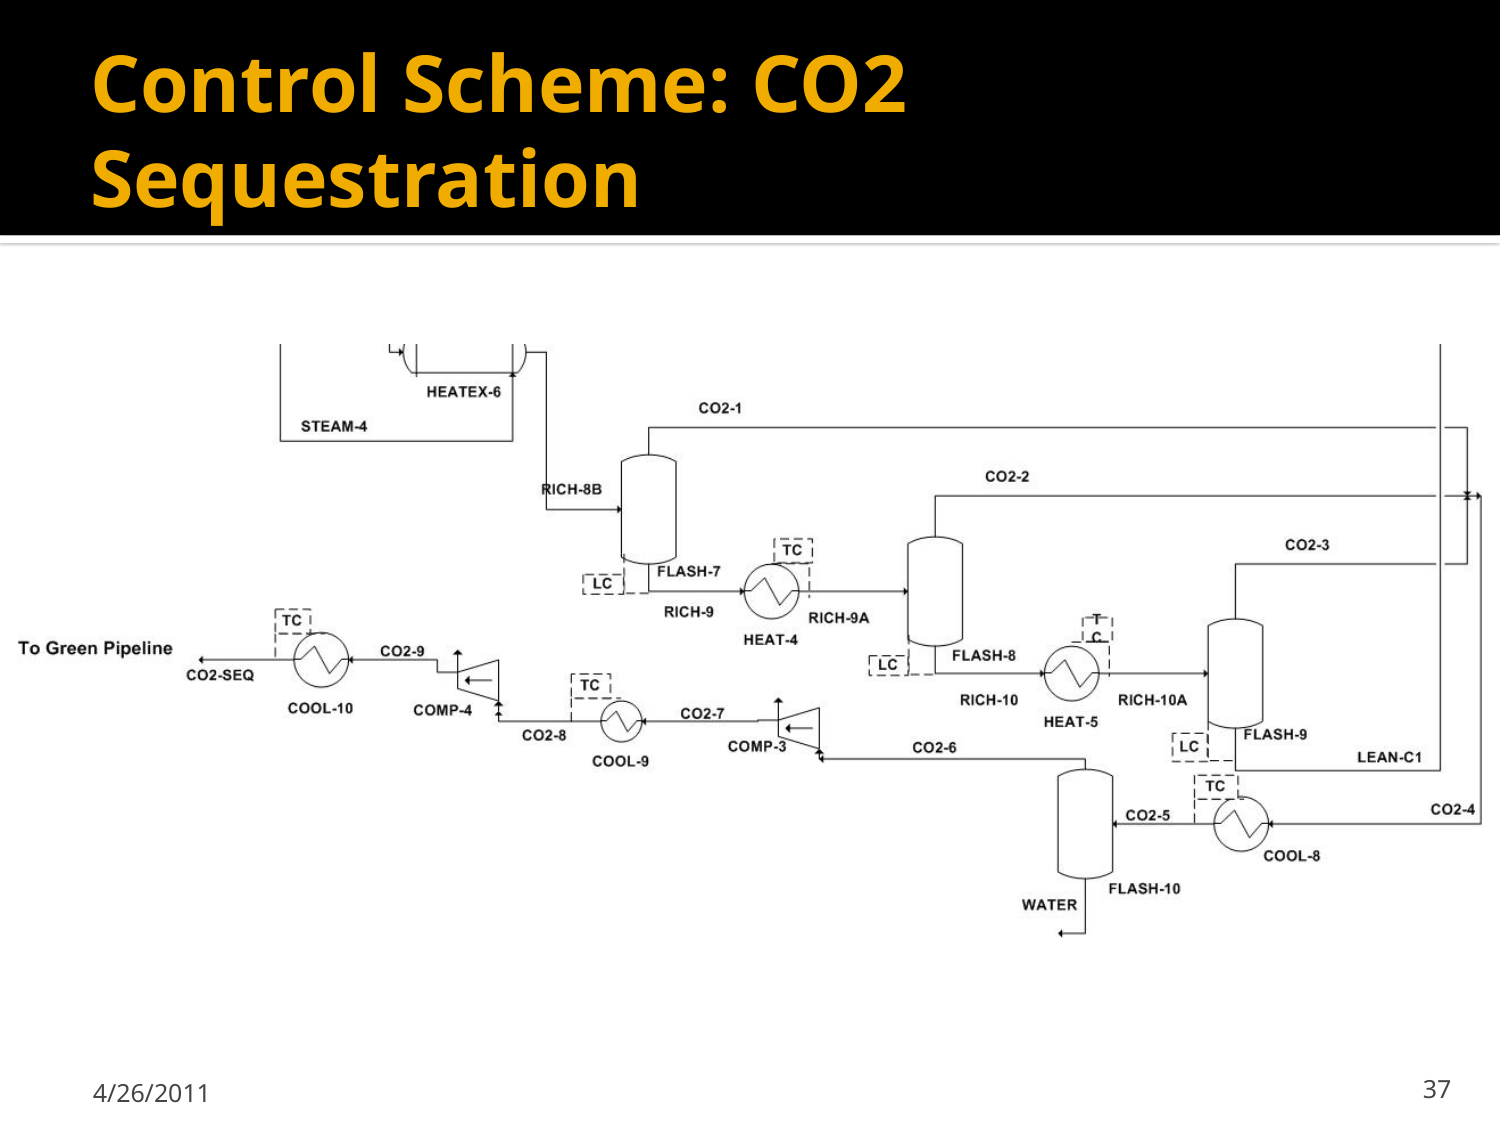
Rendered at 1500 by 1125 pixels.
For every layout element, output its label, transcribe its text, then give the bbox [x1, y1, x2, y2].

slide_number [75, 1062, 425, 1108]
title Control Scheme: CO2 Sequestration [75, 25, 1425, 231]
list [0, 344, 1500, 938]
slide_number 37 [1345, 1062, 1467, 1108]
